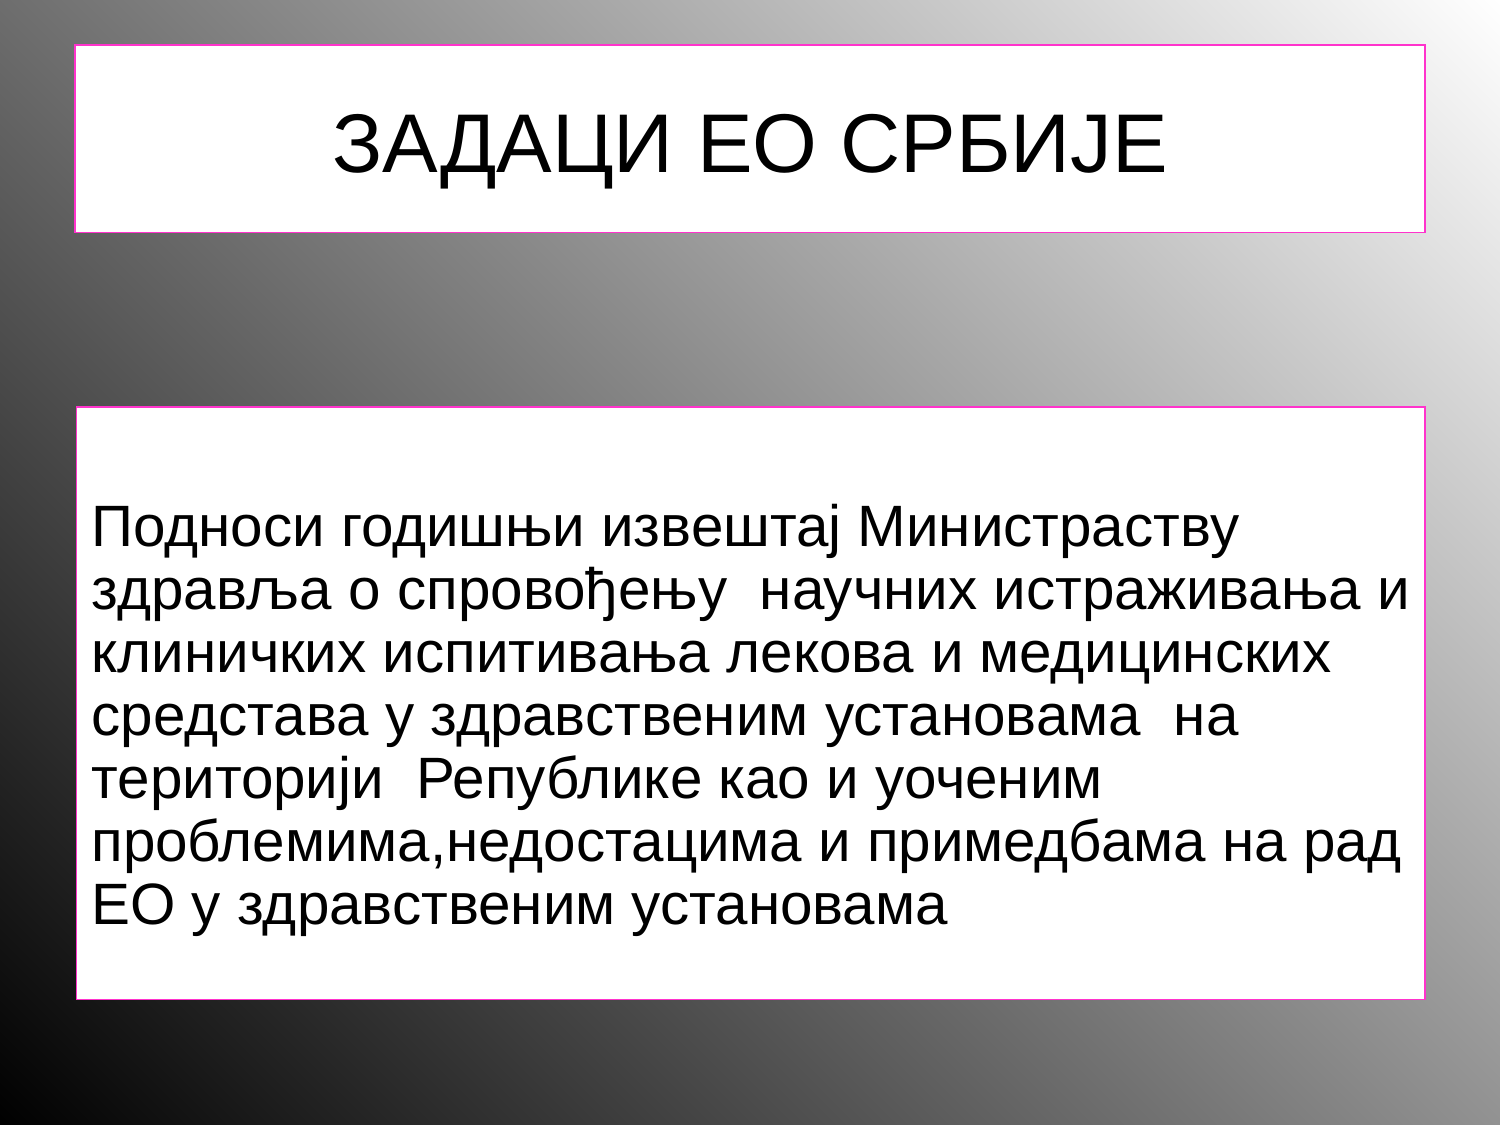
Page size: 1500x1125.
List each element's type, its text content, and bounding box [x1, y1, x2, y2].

list Подноси годишњи извештај Министраству здравља о спровођењу научних истраживања и клиничких испитивања лекова и медицинских средстава у здравственим установама на територији Републике као и уоченим проблемима,недостацима и примедбама на рад ЕО у здравственим установама [76, 406, 1426, 1000]
title ЗАДАЦИ ЕО СРБИЈЕ [74, 44, 1426, 233]
